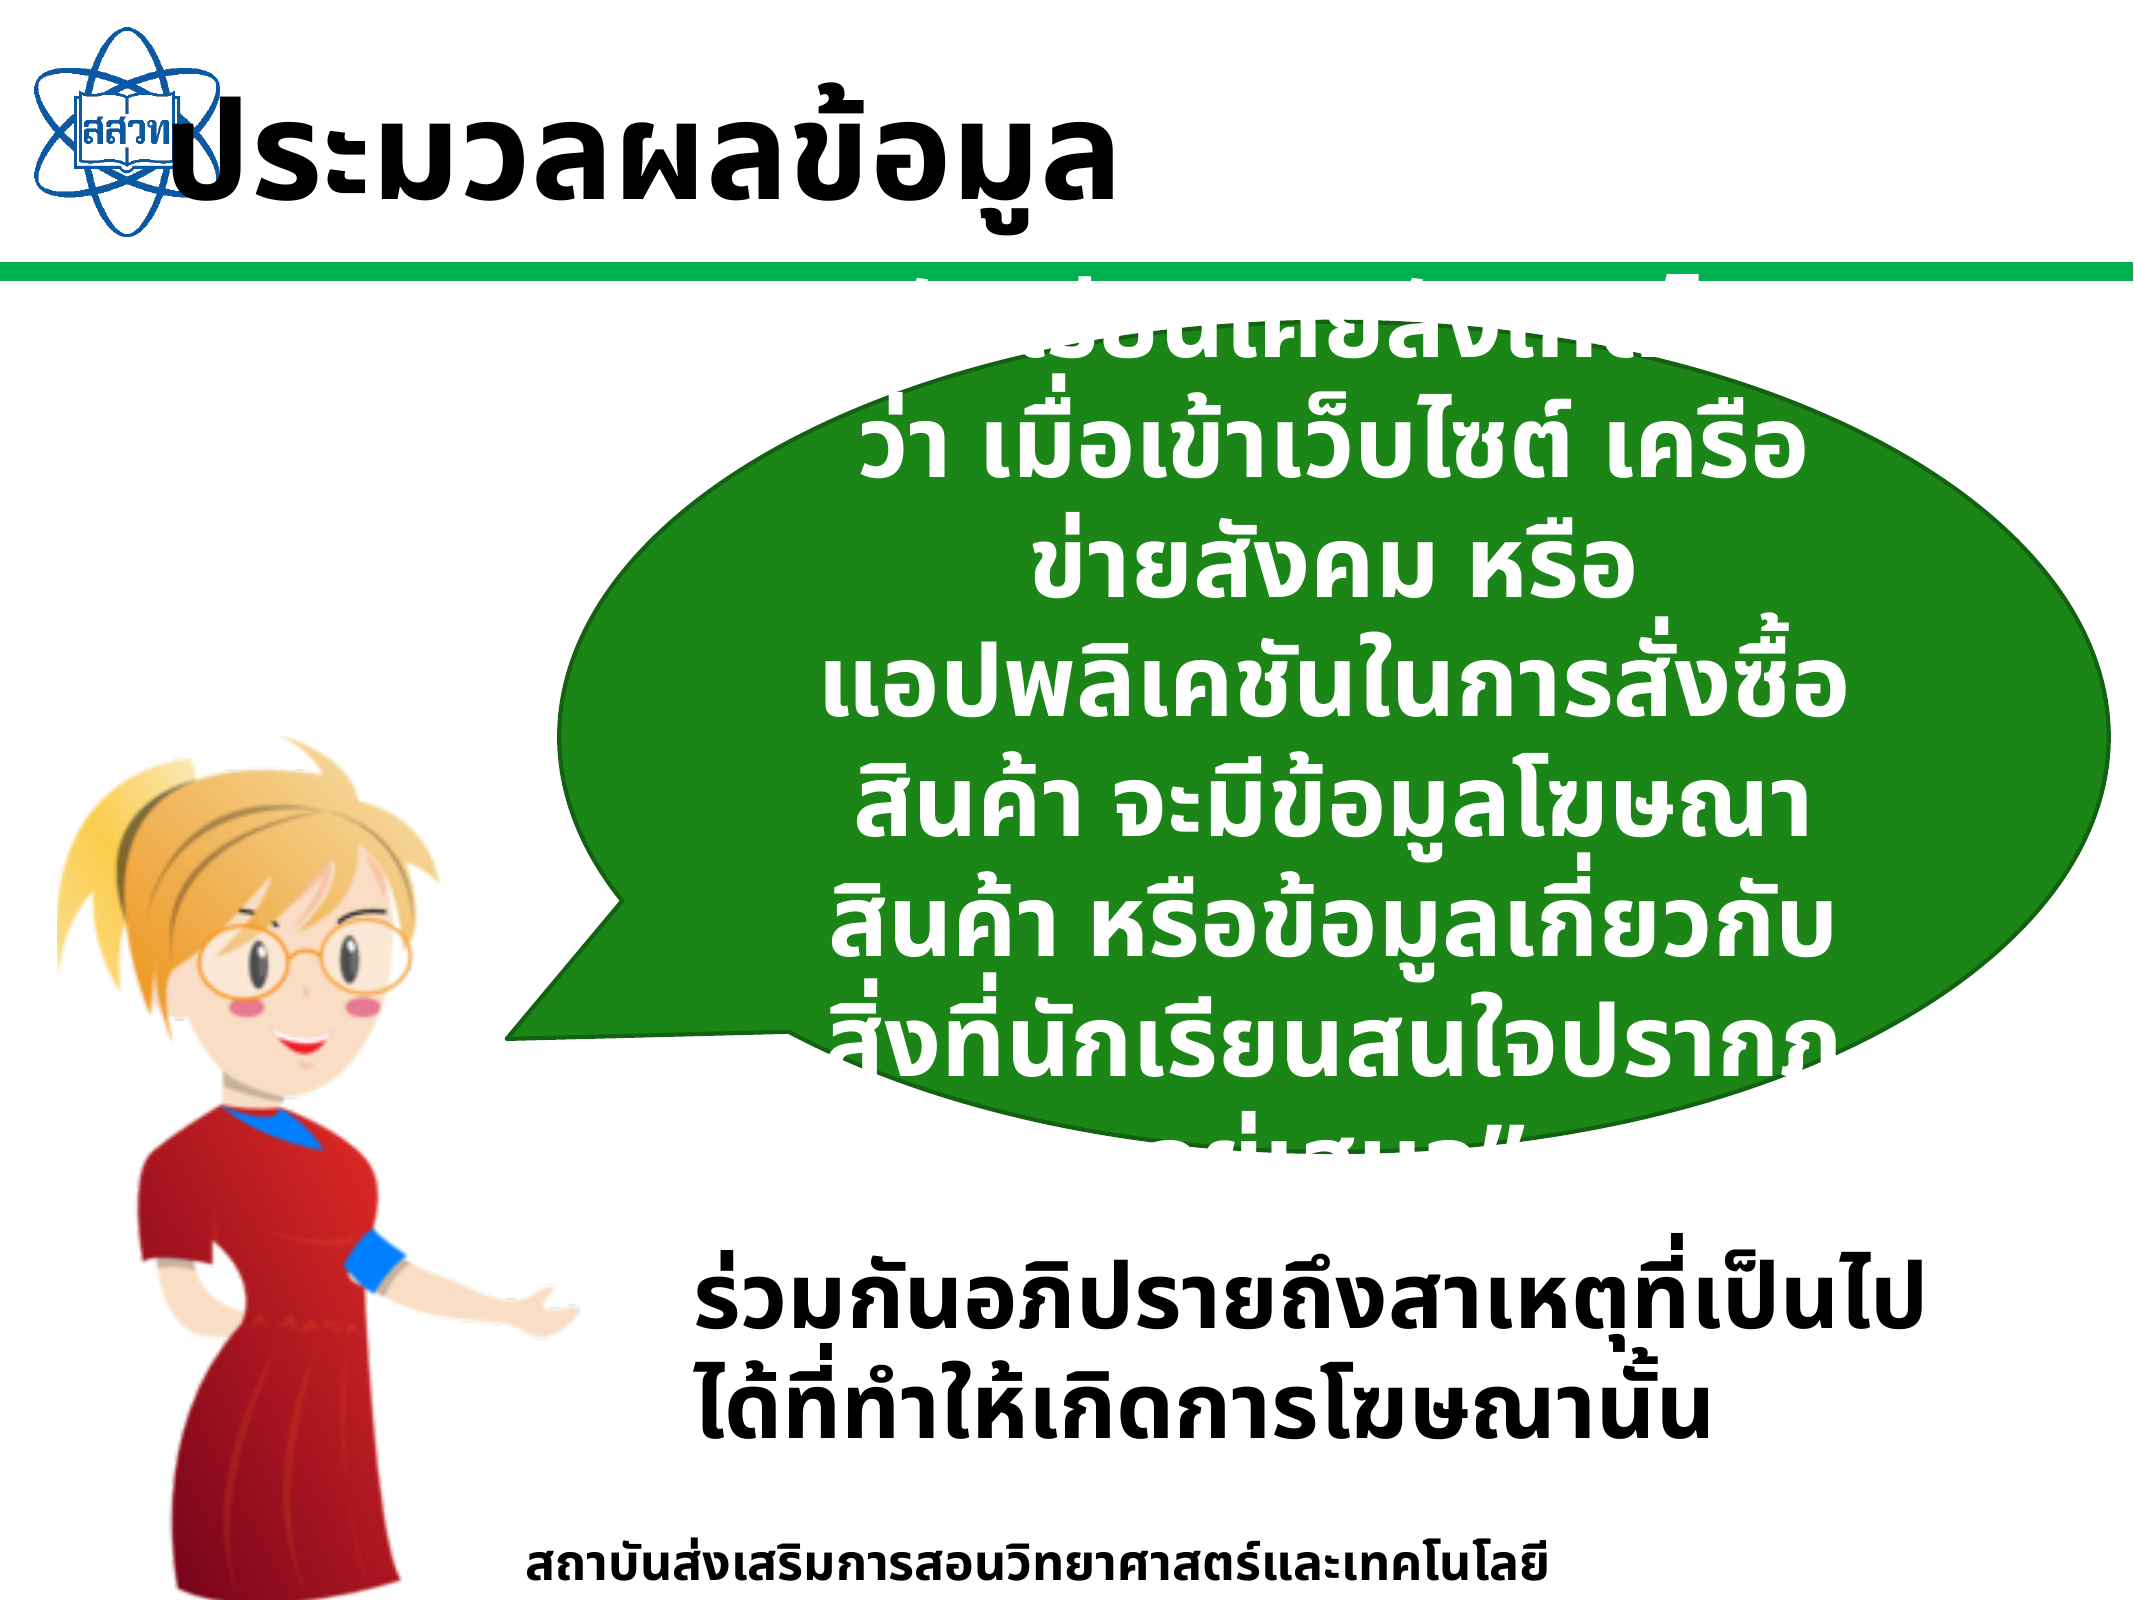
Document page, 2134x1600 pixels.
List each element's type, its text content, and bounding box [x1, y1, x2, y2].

text_box “นักเรียนเคยสังเกตไหมว่า เมื่อเข้าเว็บไซต์ เครือข่ายสังคม หรือ แอปพลิเคชันในการสั่งซื้อสินค้า จะมีข้อมูลโฆษณาสินค้า หรือข้อมูลเกี่ยวกับสิ่งที่นักเรียนสนใจปรากฏอยู่เสมอ” [557, 319, 2111, 1155]
text_box ประมวลผลข้อมูล [227, 53, 1132, 236]
text_box ร่วมกันอภิปรายถึงสาเหตุที่เป็นไปได้ที่ทำให้เกิดการโฆษณานั้น [678, 1230, 1984, 1465]
picture [33, 27, 220, 237]
picture [57, 736, 581, 1600]
text_box สถาบันส่งเสริมการสอนวิทยาศาสตร์และเทคโนโลยี [588, 1522, 2002, 1589]
